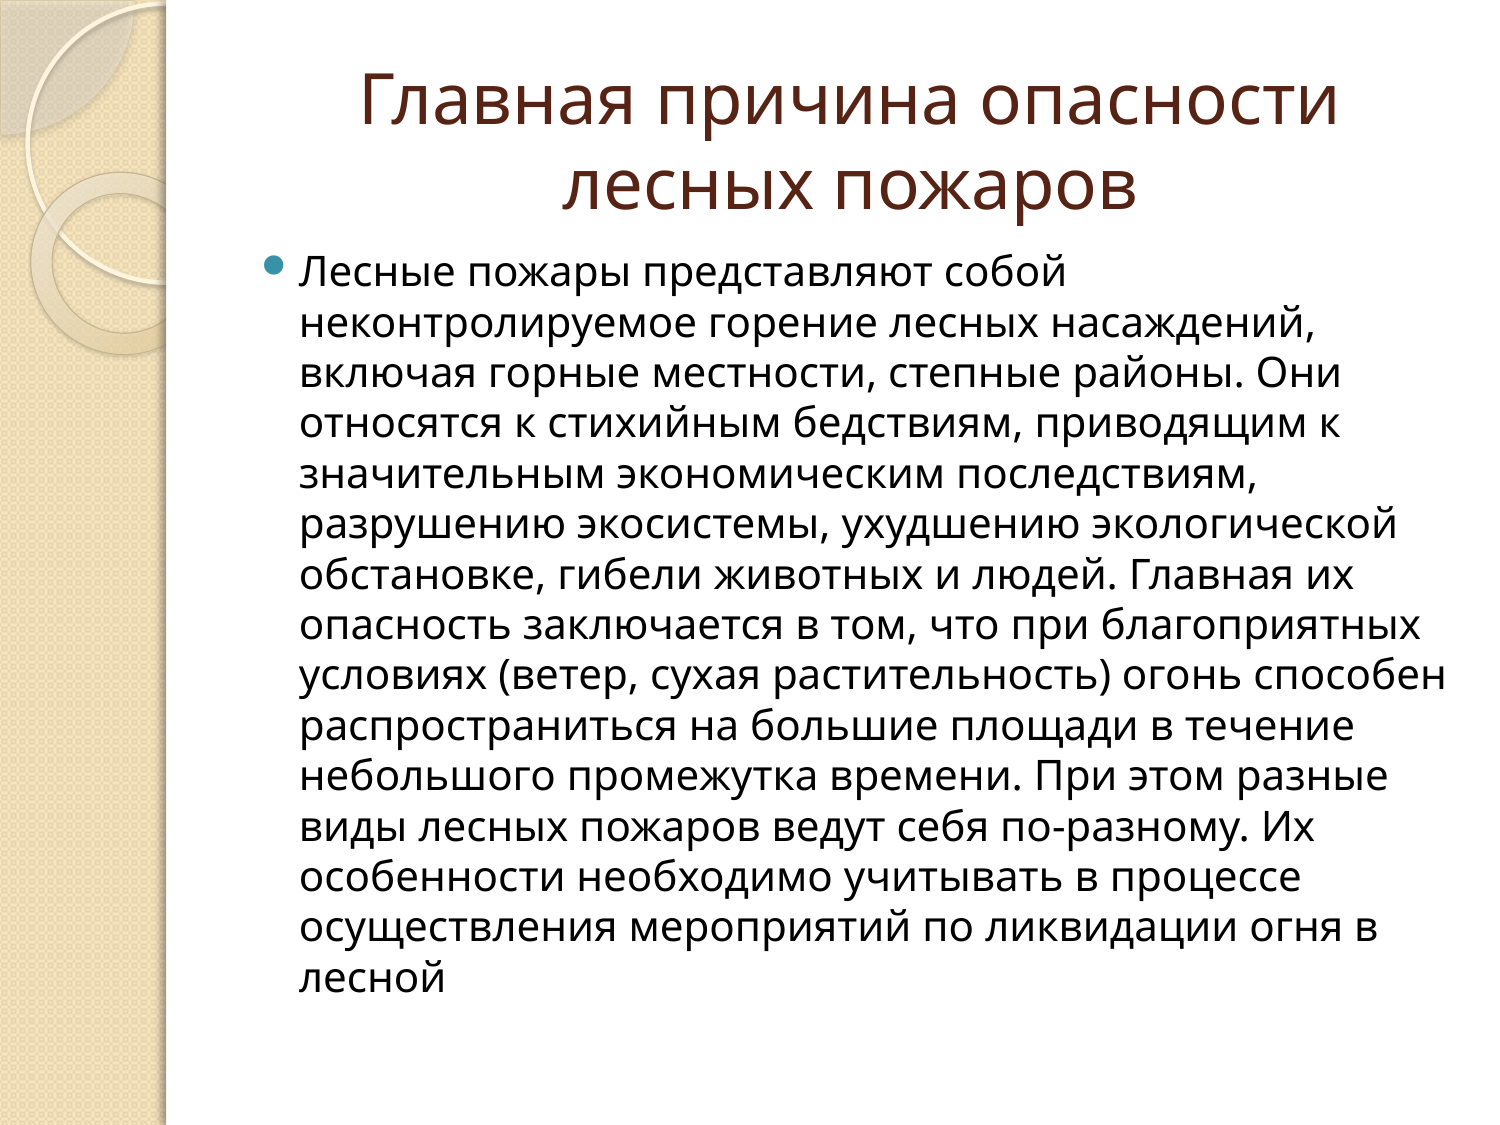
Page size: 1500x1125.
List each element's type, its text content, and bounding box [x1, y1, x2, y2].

list Лесные пожары представляют собой неконтролируемое горение лесных насаждений, включая горные местности, степные районы. Они относятся к стихийным бедствиям, приводящим к значительным экономическим последствиям, разрушению экосистемы, ухудшению экологической обстановке, гибели животных и людей. Главная их опасность заключается в том, что при благоприятных условиях (ветер, сухая растительность) огонь способен распространиться на большие площади в течение небольшого промежутка времени. При этом разные виды лесных пожаров ведут себя по-разному. Их особенности необходимо учитывать в процессе осуществления мероприятий по ликвидации огня в лесной [235, 237, 1466, 1025]
title Главная причина опасности лесных пожаров [235, 45, 1466, 233]
